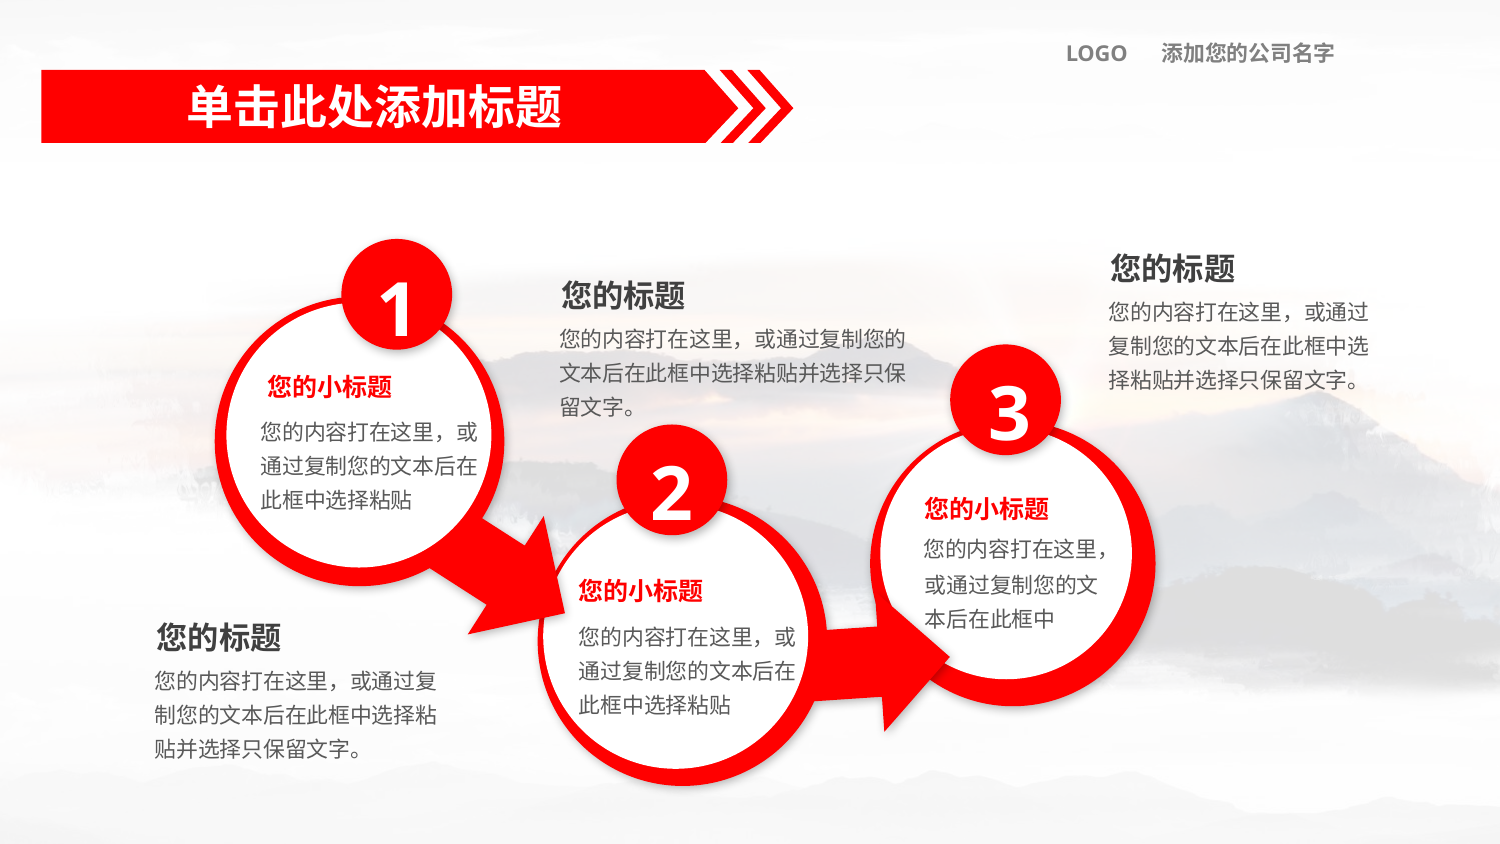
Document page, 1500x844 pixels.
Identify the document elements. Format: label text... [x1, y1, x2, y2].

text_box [214, 296, 566, 635]
text_box 您的标题 [546, 257, 722, 310]
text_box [616, 410, 728, 545]
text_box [41, 69, 794, 144]
text_box 您的内容打在这里，或通过复制您的文本后在此框中选择粘贴并选择只保留文字。 [571, 310, 938, 428]
text_box LOGO 添加您的公司名字 [1051, 32, 1431, 74]
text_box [869, 420, 1156, 707]
text_box 您的标题 [141, 599, 317, 663]
text_box 您的内容打在这里，或通过复制您的文本后在此框中选择粘贴并选择只保留文字。 [1093, 283, 1395, 401]
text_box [949, 330, 1062, 465]
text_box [341, 226, 453, 361]
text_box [542, 473, 897, 812]
text_box 您的标题 [1095, 230, 1271, 283]
text_box 您的内容打在这里，或通过复制您的文本后在此框中选择粘贴并选择只保留文字。 [140, 652, 467, 770]
